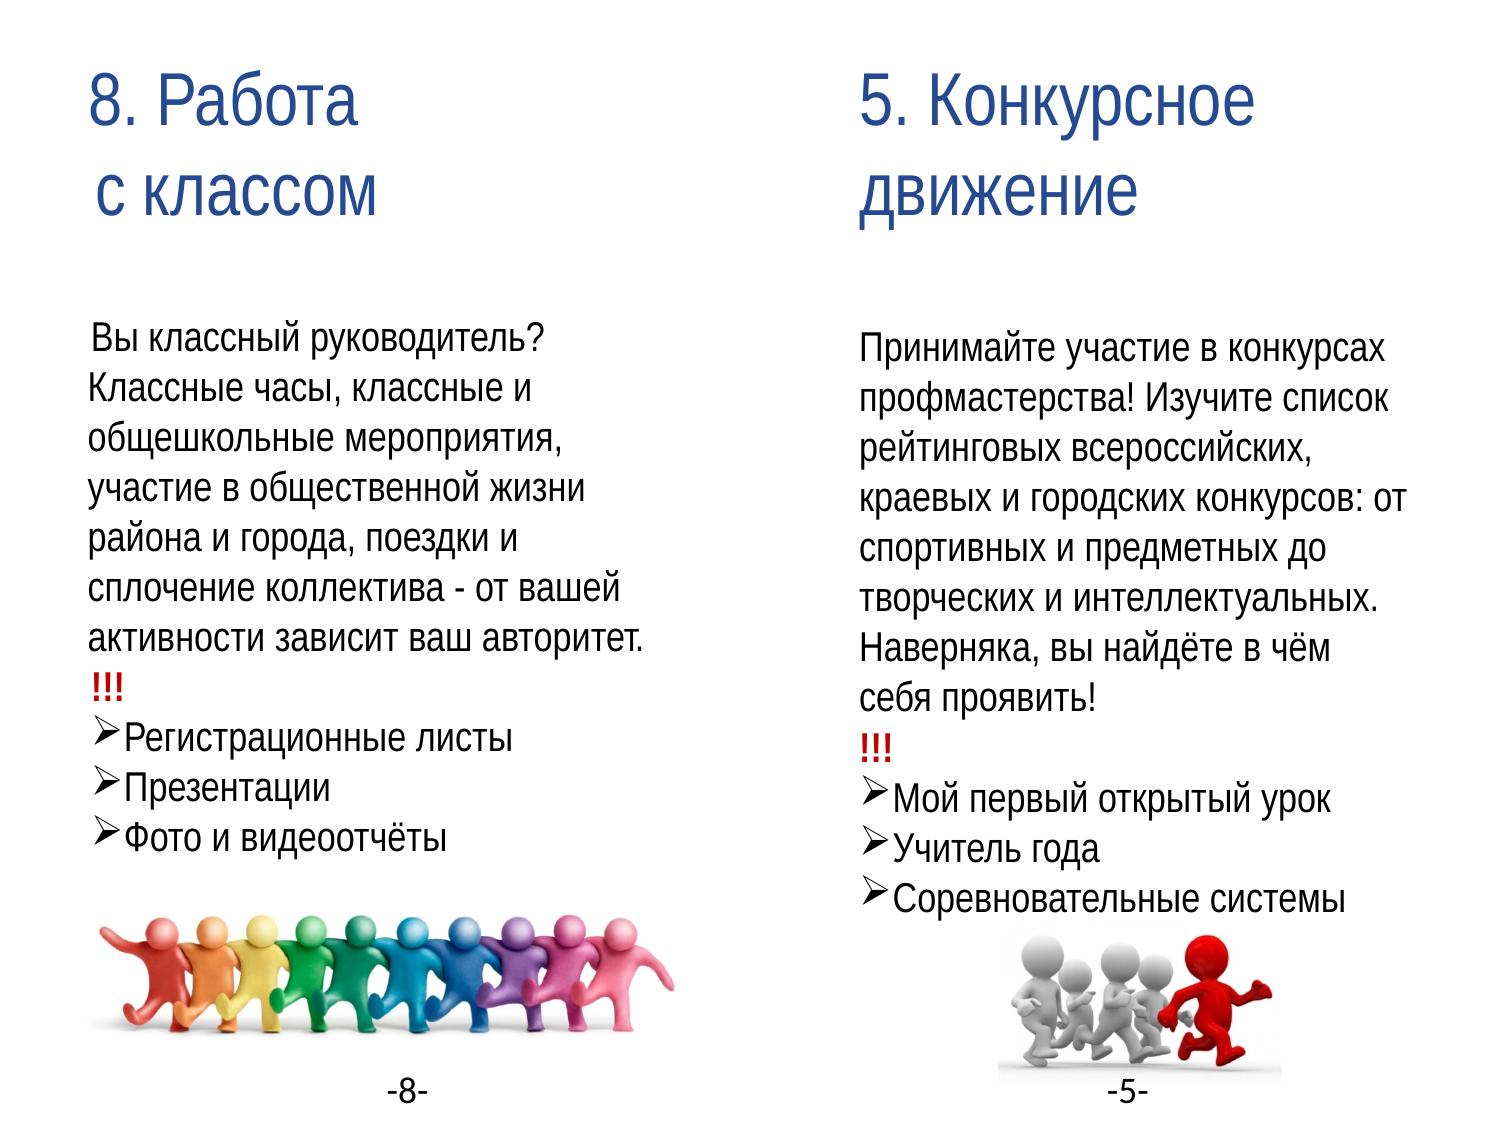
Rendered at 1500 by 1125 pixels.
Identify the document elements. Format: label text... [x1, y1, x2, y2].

picture [76, 904, 703, 1047]
picture [997, 916, 1282, 1085]
text_box 5. Конкурсное движение Принимайте участие в конкурсах профмастерства! Изучите список рейтинговых всероссийских, краевых и городских конкурсов: от спортивных и предметных до творческих и интеллектуальных. Наверняка, вы найдёте в чём себя проявить! !!! Мой первый открытый урок Учитель года Соревновательные системы [844, 42, 1424, 978]
text_box Работа с классом Вы классный руководитель? Классные часы, классные и общешкольные мероприятия, участие в общественной жизни района и города, поездки и сплочение коллектива - от вашей активности зависит ваш авторитет. !!! Регистрационные листы Презентации Фото и видеоотчёты [29, 42, 691, 918]
text_box -8- -5- [371, 1058, 1182, 1119]
